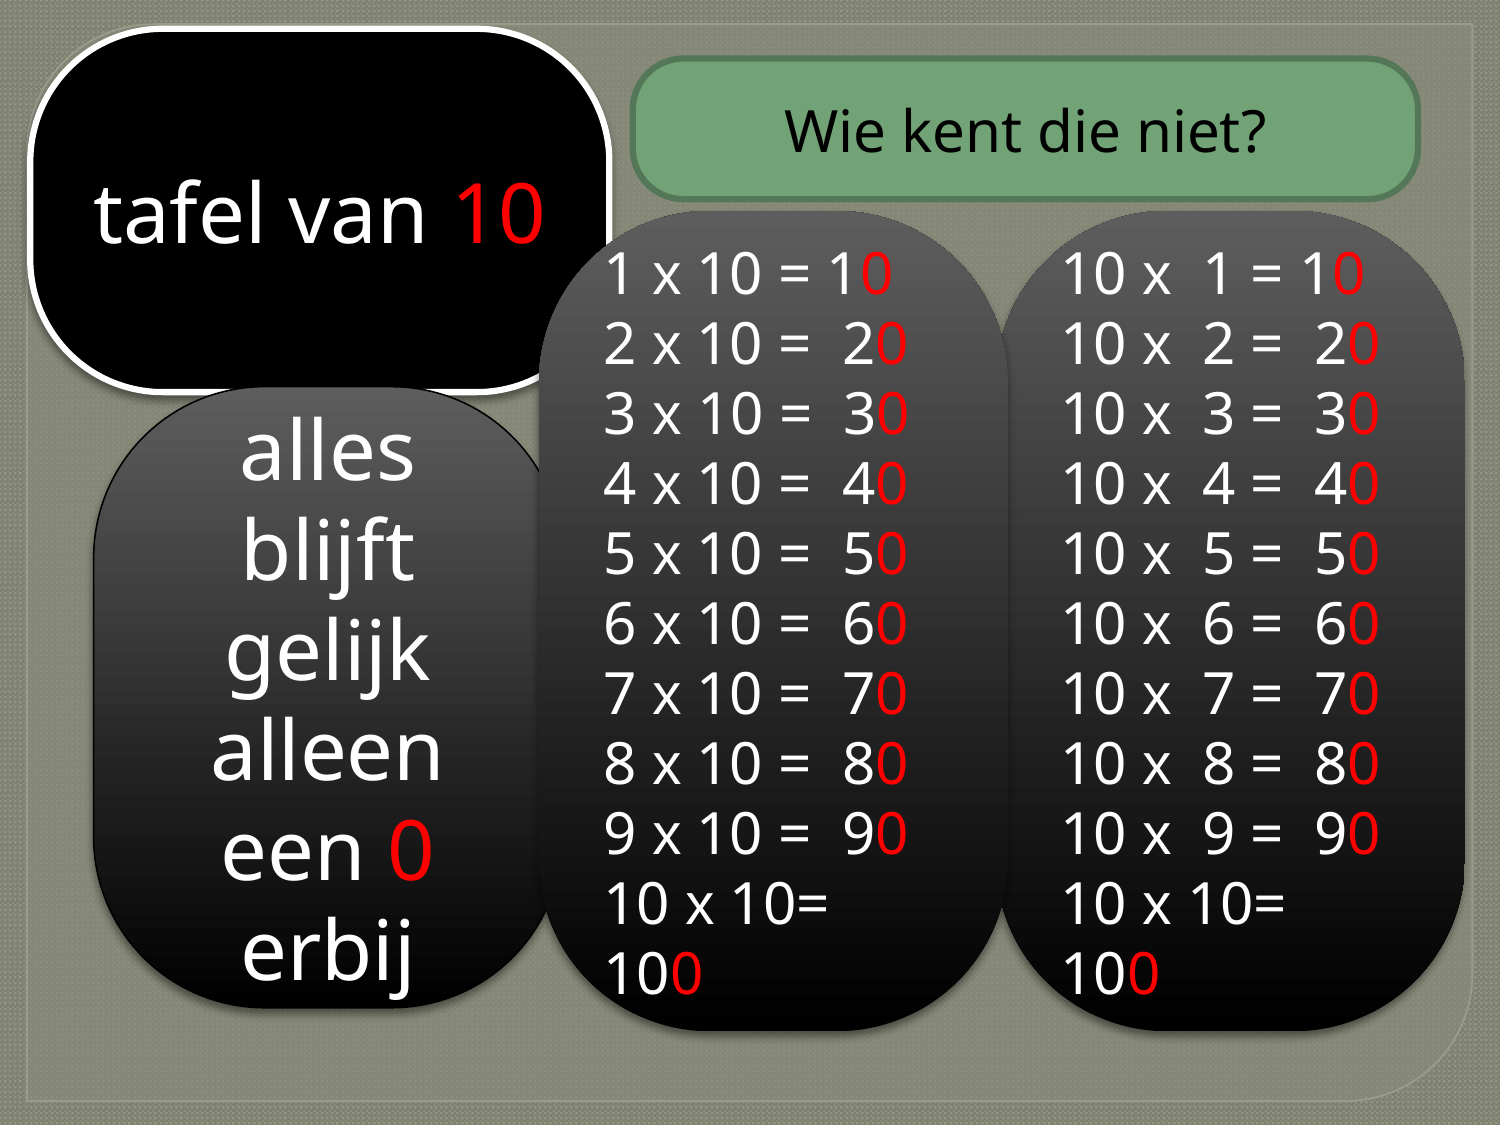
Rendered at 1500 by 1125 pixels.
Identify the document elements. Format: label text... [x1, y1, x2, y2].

text_box Wie kent die niet? [629, 55, 1422, 203]
text_box alles blijft gelijk alleen een 0 erbij [92, 385, 541, 1009]
text_box 10 x 1 = 10 10 x 2 = 20 10 x 3 = 30 10 x 4 = 40 10 x 5 = 50 10 x 6 = 60 10 x 7 = 70 10 x 8 = 80 10 x 9 = 90 10 x 10= 100 [1005, 210, 1465, 1032]
text_box 1 x 10 = 10 2 x 10 = 20 3 x 10 = 30 4 x 10 = 40 5 x 10 = 50 6 x 10 = 60 7 x 10 = 70 8 x 10 = 80 9 x 10 = 90 10 x 10= 100 [538, 210, 1008, 1032]
text_box tafel van 10 [27, 25, 613, 396]
